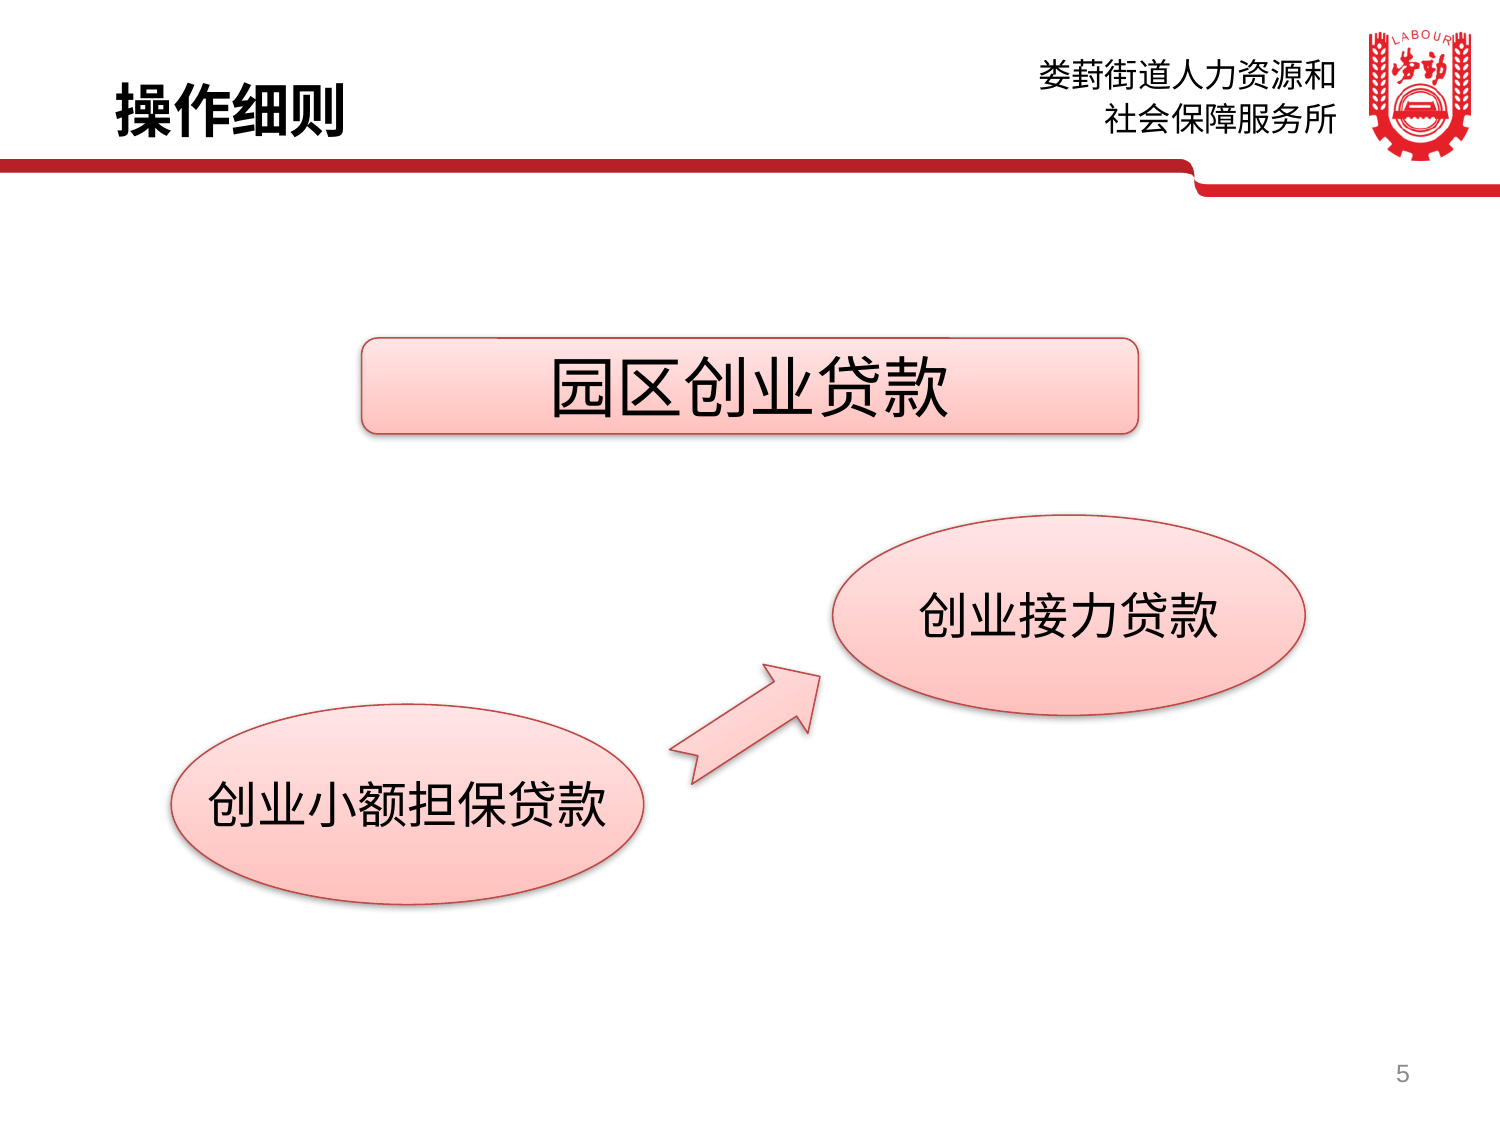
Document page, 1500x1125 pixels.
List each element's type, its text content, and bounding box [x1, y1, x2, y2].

slide_number 5 [1074, 1042, 1425, 1103]
text_box [848, 652, 1290, 717]
text_box 操作细则 [100, 66, 372, 152]
text_box [188, 703, 627, 766]
text_box [170, 782, 176, 827]
text_box 创业接力贷款 [837, 577, 1300, 652]
text_box [1300, 592, 1306, 638]
text_box 园区创业贷款 [360, 337, 1140, 435]
text_box [849, 514, 1289, 577]
text_box [639, 782, 645, 826]
text_box [187, 842, 628, 906]
picture [0, 30, 1500, 197]
text_box [831, 594, 837, 636]
text_box [668, 663, 821, 785]
text_box 创业小额担保贷款 [176, 766, 639, 842]
